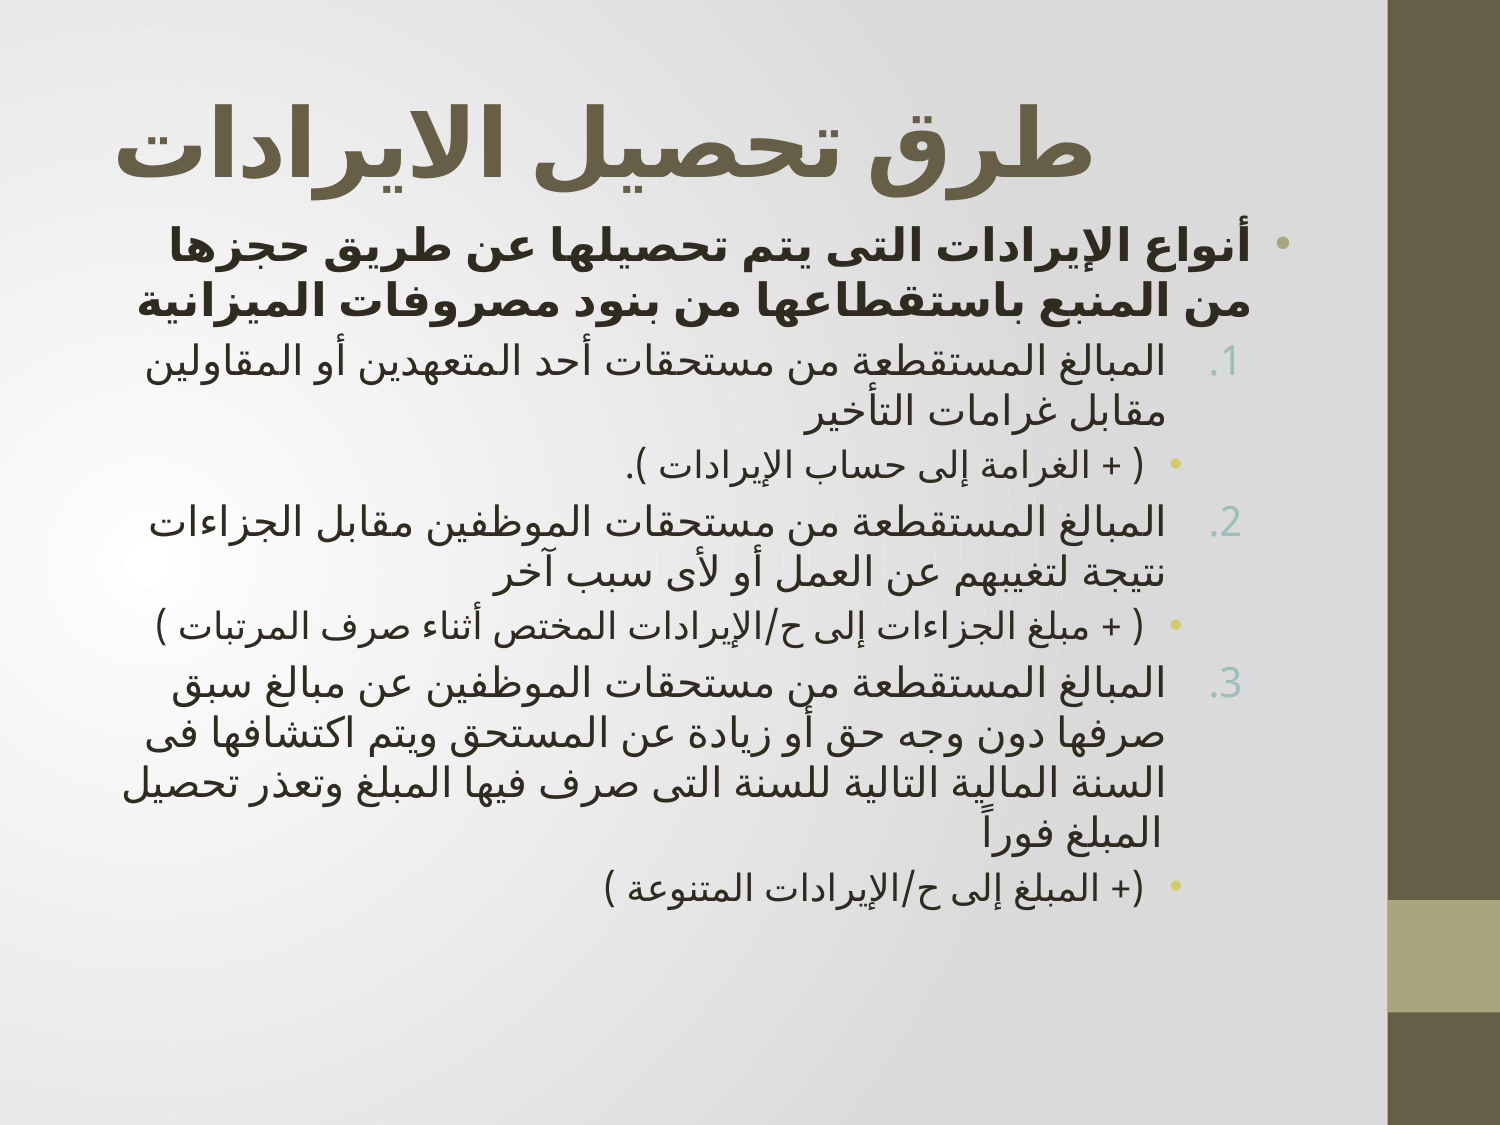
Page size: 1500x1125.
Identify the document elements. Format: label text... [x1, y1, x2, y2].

title طرق تحصيل الايرادات [75, 45, 1325, 208]
list أنواع الإيرادات التى يتم تحصيلها عن طريق حجزها من المنبع باستقطاعها من بنود مصروفات الميزانية المبالغ المستقطعة من مستحقات أحد المتعهدين أو المقاولين مقابل غرامات التأخير ( + الغرامة إلى حساب الإيرادات ). المبالغ المستقطعة من مستحقات الموظفين مقابل الجزاءات نتيجة لتغيبهم عن العمل أو لأى سبب آخر ( + مبلغ الجزاءات إلى ح/الإيرادات المختص أثناء صرف المرتبات ) المبالغ المستقطعة من مستحقات الموظفين عن مبالغ سبق صرفها دون وجه حق أو زيادة عن المستحق ويتم اكتشافها فى السنة المالية التالية للسنة التى صرف فيها المبلغ وتعذر تحصيل المبلغ فوراً (+ المبلغ إلى ح/الإيرادات المتنوعة ) [75, 208, 1325, 1050]
